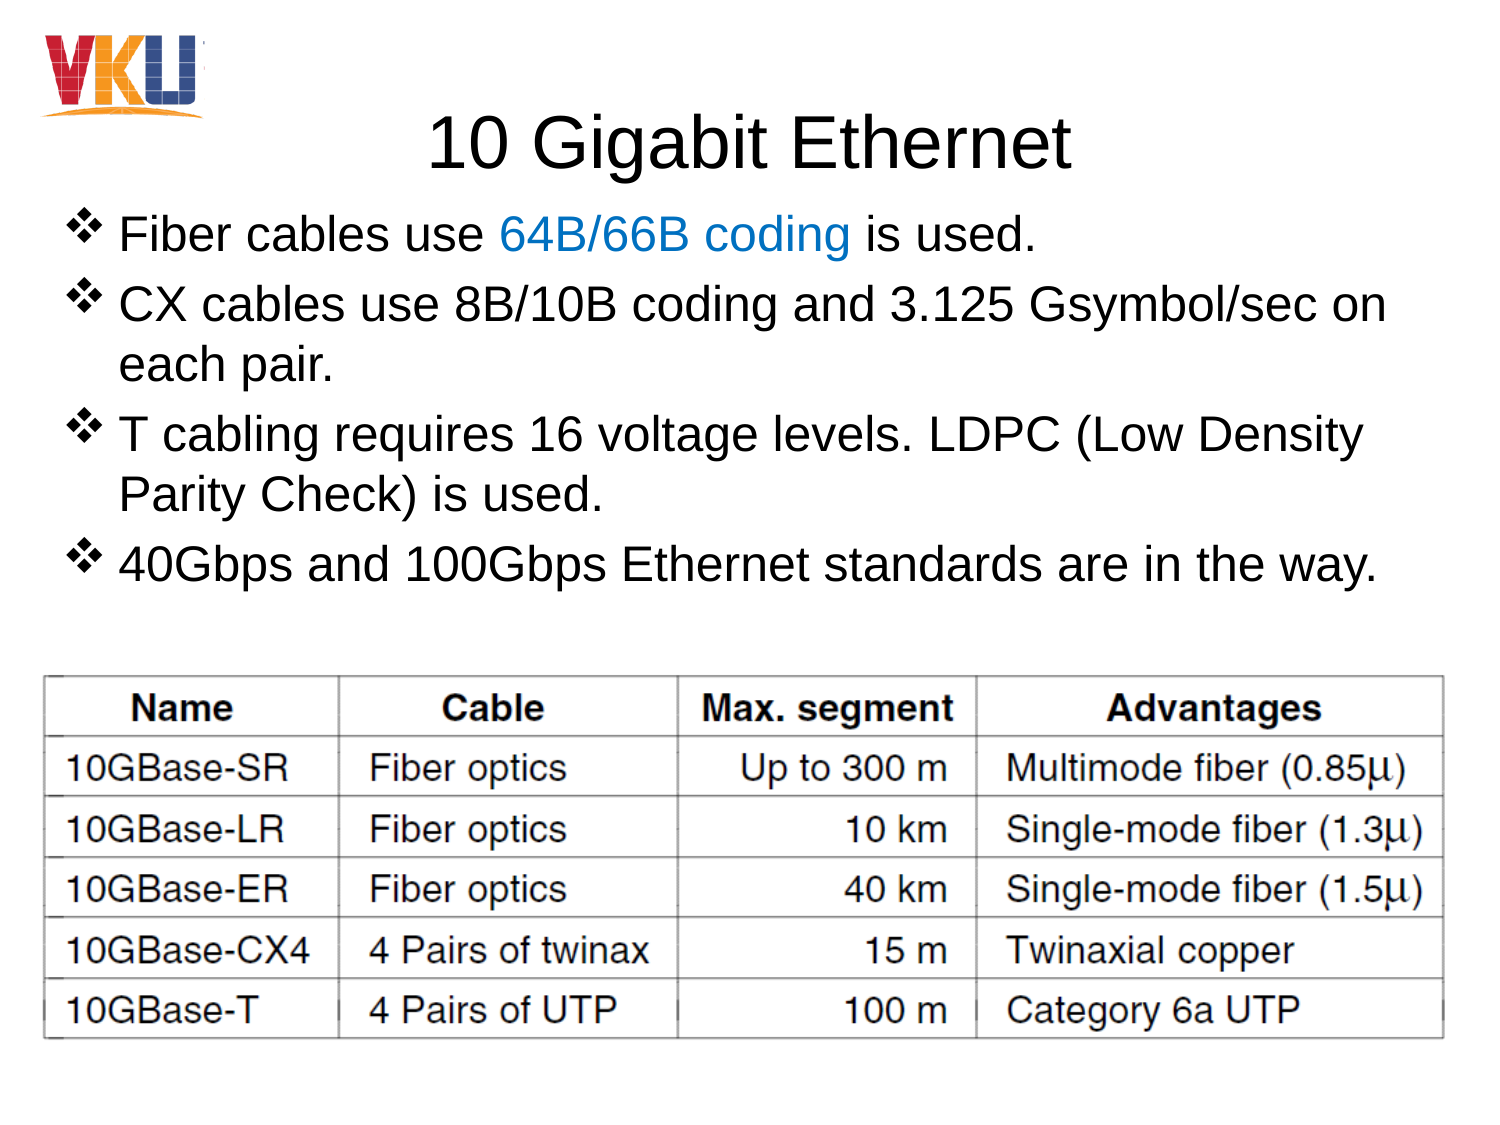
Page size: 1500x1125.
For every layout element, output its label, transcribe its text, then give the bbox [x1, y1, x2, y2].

title 10 Gigabit Ethernet [75, 45, 1425, 193]
picture [30, 21, 211, 129]
picture [31, 666, 1456, 1054]
list Fiber cables use 64B/66B coding is used. CX cables use 8B/10B coding and 3.125 Gsymbol/sec on each pair. T cabling requires 16 voltage levels. LDPC (Low Density Parity Check) is used. 40Gbps and 100Gbps Ethernet standards are in the way. [47, 193, 1500, 1075]
